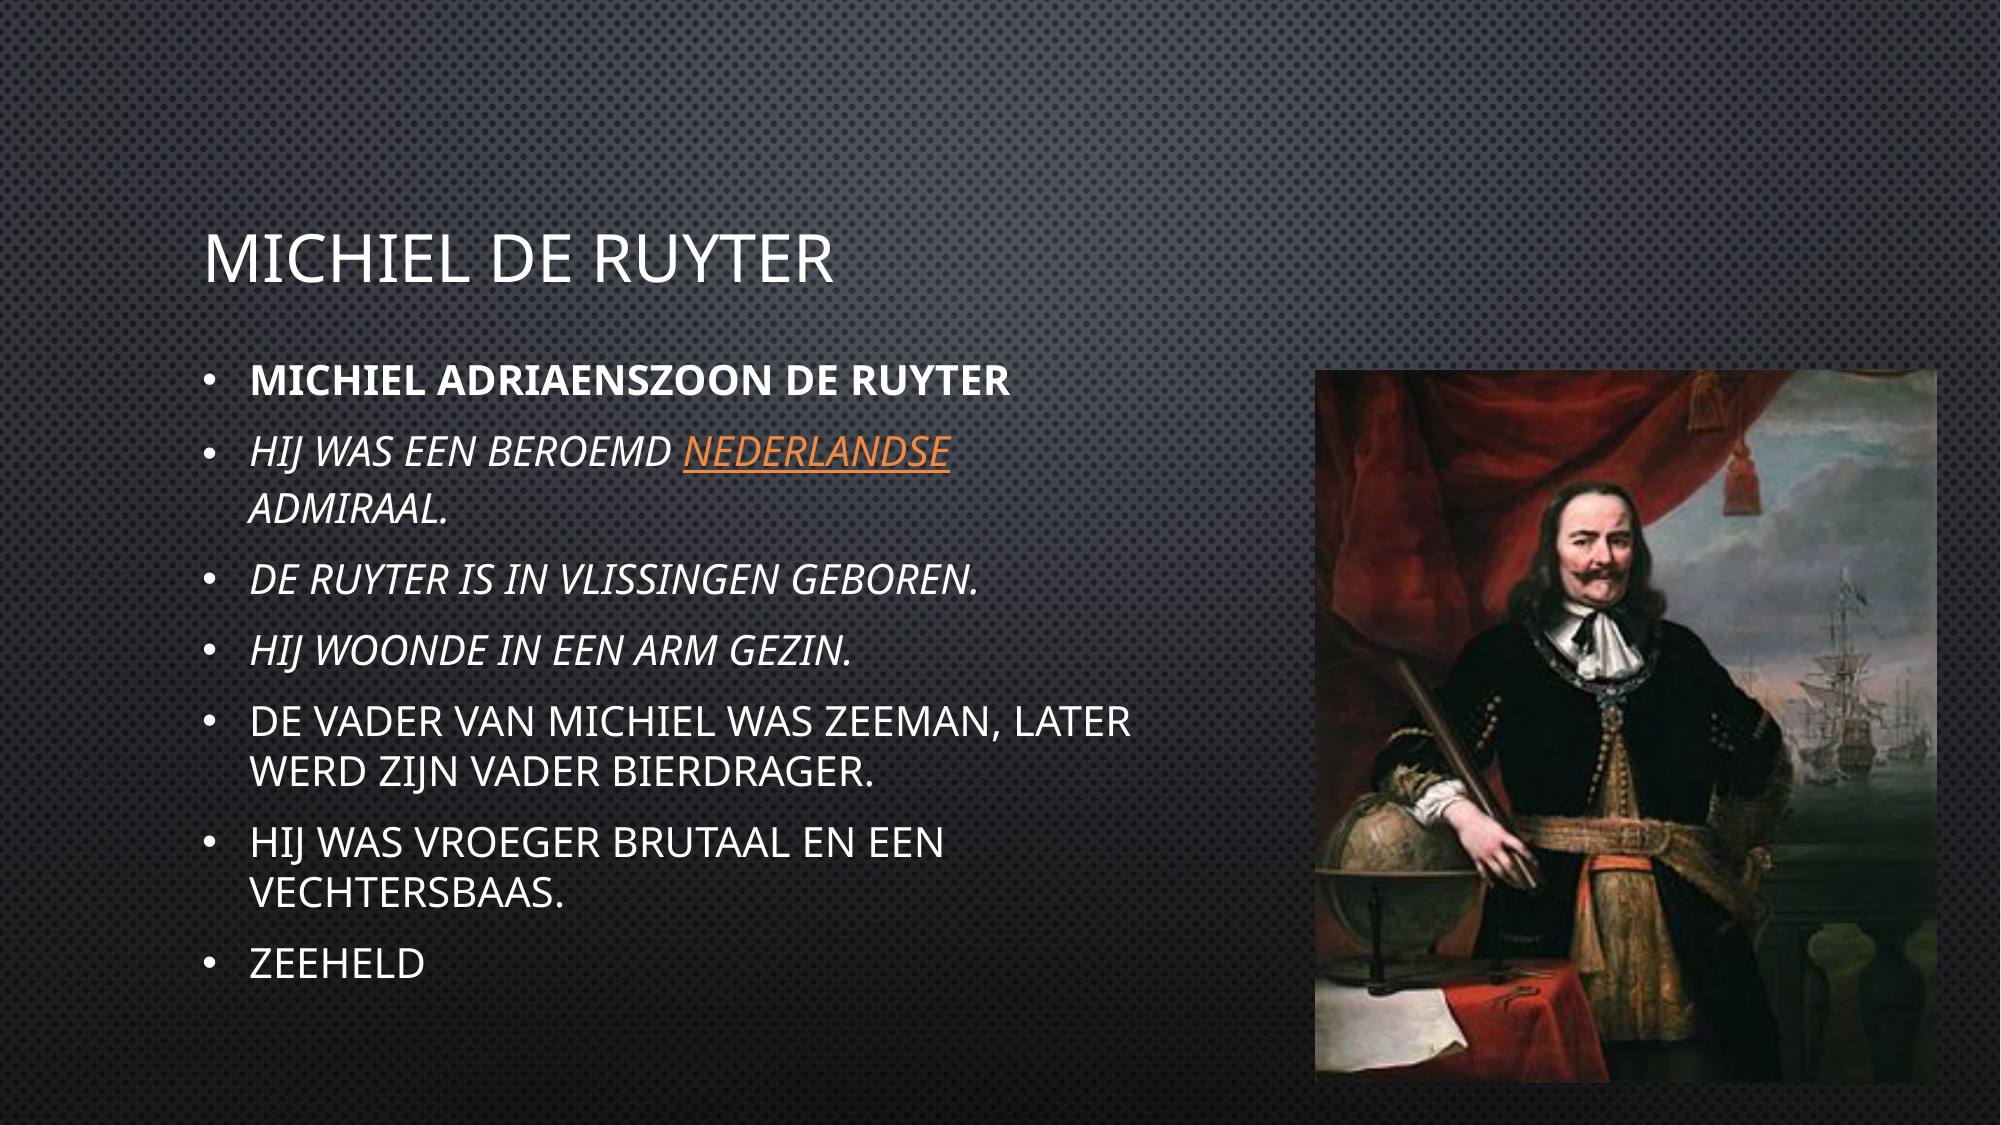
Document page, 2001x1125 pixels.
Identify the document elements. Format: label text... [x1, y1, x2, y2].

title Michiel de Ruyter [187, 99, 1813, 413]
picture [1314, 370, 1937, 1084]
list Michiel Adriaenszoon de Ruyter Hij was een beroemd Nederlandse admiraal. De Ruyter is in Vlissingen geboren. Hij woonde in een arm gezin. De vader van Michiel was zeeman, later werd zijn vader bierdrager. Hij was vroeger brutaal en een vechtersbaas. zeeheld [187, 346, 1175, 995]
